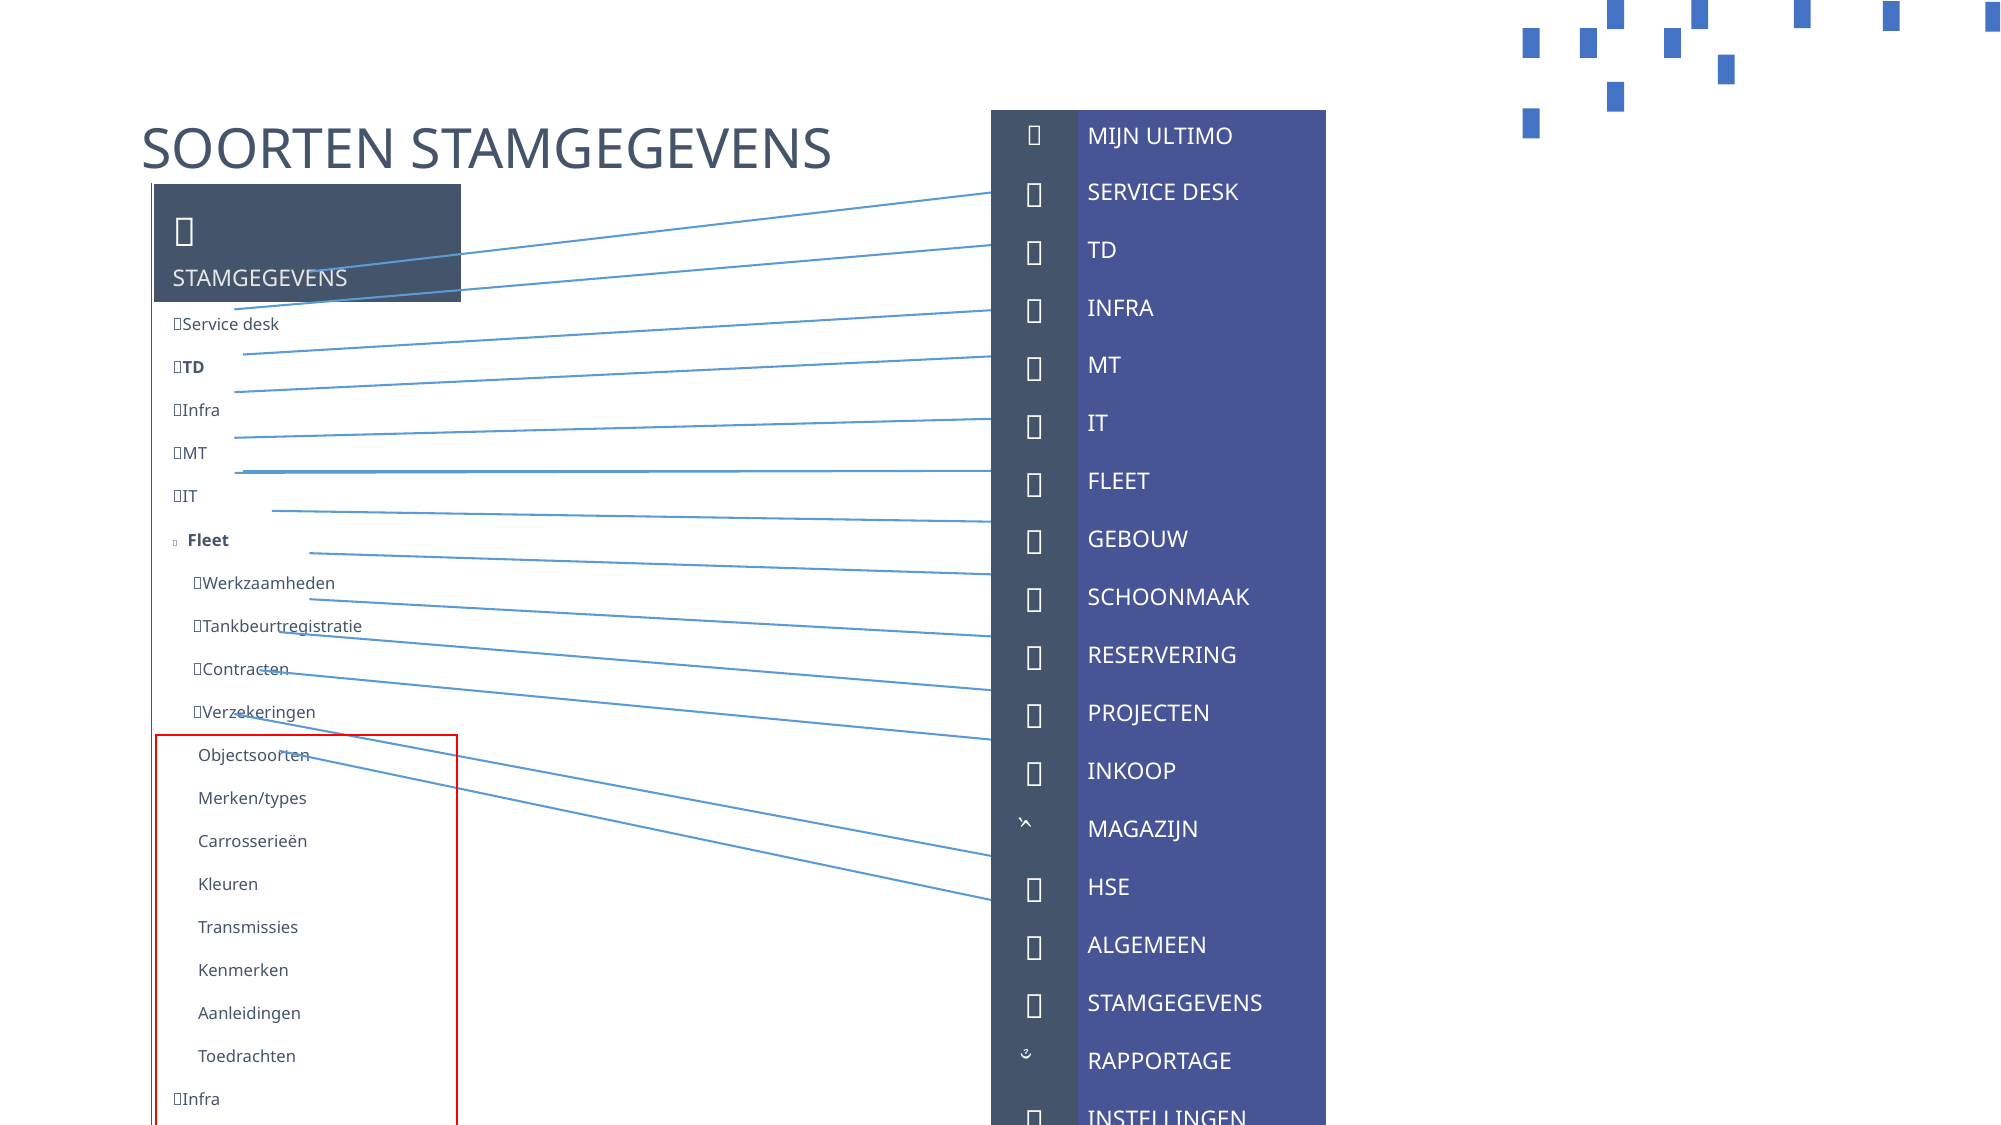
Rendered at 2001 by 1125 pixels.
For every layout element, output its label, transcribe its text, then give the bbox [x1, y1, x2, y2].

table_cell  [1007, 397, 1078, 455]
table_cell IT [1078, 397, 1326, 455]
table_cell  [1007, 629, 1078, 687]
table_cell  [1007, 282, 1078, 339]
table_header  [991, 110, 1078, 166]
table_cell Stamgegevens [1078, 977, 1326, 1035]
table_cell Tankbeurtregistratie [154, 605, 234, 646]
table_cell  [1007, 745, 1078, 803]
table_cell  [1007, 687, 1078, 745]
table_cell  [1007, 513, 1078, 571]
table_cell Inkoop [1078, 745, 1326, 803]
table_cell Projecten [1078, 687, 1326, 745]
table_cell Fleet [1078, 455, 1326, 513]
table_cell Gebouw [1078, 513, 1326, 571]
table_cell TD [1078, 224, 1326, 282]
table_cell Service desk [154, 304, 234, 345]
table_cell Infra [1078, 282, 1326, 339]
table_cell Service desk [1078, 166, 1326, 224]
title Soorten stamgegevens [126, 113, 991, 269]
table_cell IT [154, 476, 234, 517]
table_cell Magazijn [1078, 803, 1326, 861]
table_cell  [991, 861, 1078, 919]
table_cell MT [154, 433, 234, 474]
table_cell Werkzaamheden [154, 562, 234, 603]
table_cell  [991, 919, 1078, 977]
table_cell  [1007, 803, 1078, 861]
table_cell Reservering [1078, 629, 1326, 687]
table_cell Infra [154, 390, 234, 431]
table_header  Stamgegevens [154, 184, 461, 302]
table_header Mijn Ultimo [1078, 110, 1326, 166]
table_cell Verzekeringen [154, 691, 234, 732]
table_cell  Fleet [154, 519, 234, 560]
table_cell Schoonmaak [1078, 571, 1326, 629]
table_cell Contracten [154, 648, 234, 689]
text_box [234, 192, 1007, 902]
table_cell  [991, 166, 1078, 224]
text_box [155, 734, 458, 1125]
table_cell Rapportage [1078, 1035, 1326, 1093]
table_cell  [991, 1035, 1078, 1093]
table_cell TD [154, 347, 234, 388]
table_cell Hse [1078, 861, 1326, 919]
table_cell  [991, 1093, 1078, 1125]
table_cell  [1007, 455, 1078, 513]
table_cell  [1007, 571, 1078, 629]
table_cell Instellingen [1078, 1093, 1326, 1125]
table_cell  [991, 977, 1078, 1035]
table_cell MT [1078, 339, 1326, 397]
table_cell Algemeen [1078, 919, 1326, 977]
table_cell  [1007, 339, 1078, 397]
table_cell  [1007, 224, 1078, 282]
